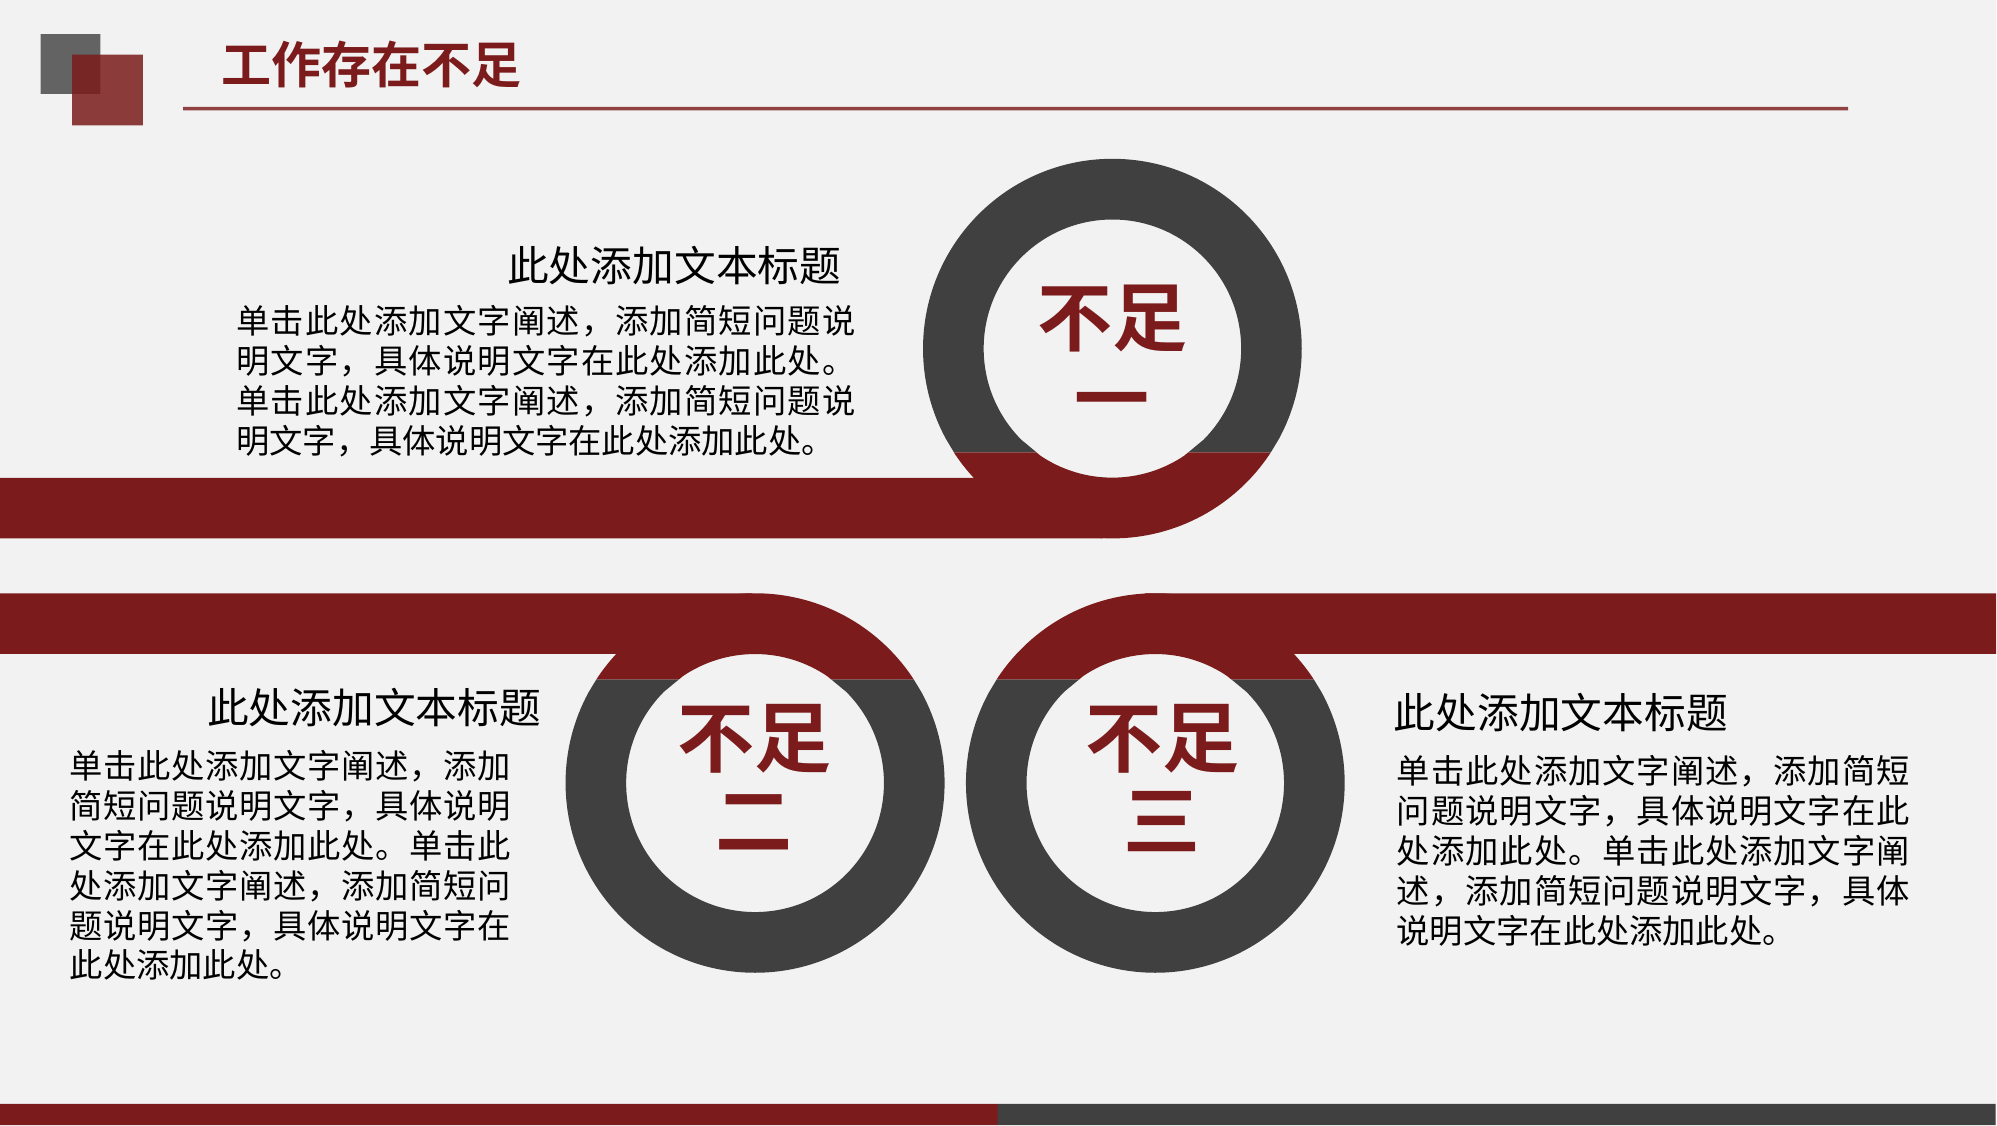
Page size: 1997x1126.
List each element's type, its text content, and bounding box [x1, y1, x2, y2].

text_box 此处添加文本标题 [162, 674, 560, 740]
text_box 此处添加文本标题 [432, 231, 857, 292]
text_box [1348, 593, 1997, 654]
text_box 单击此处添加文字阐述，添加简短问题说明文字，具体说明文字在此处添加此处。单击此处添加文字阐述，添加简短问题说明文字，具体说明文字在此处添加此处。 [54, 737, 527, 993]
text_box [922, 158, 1303, 539]
text_box 工作存在不足 [206, 25, 668, 101]
text_box 单击此处添加文字阐述，添加简短问题说明文字，具体说明文字在此处添加此处。单击此处添加文字阐述，添加简短问题说明文字，具体说明文字在此处添加此处。 [221, 292, 872, 468]
text_box 单击此处添加文字阐述，添加简短问题说明文字，具体说明文字在此处添加此处。单击此处添加文字阐述，添加简短问题说明文字，具体说明文字在此处添加此处。 [1381, 742, 1926, 958]
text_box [565, 593, 945, 973]
text_box 此处添加文本标题 [1351, 679, 1773, 745]
text_box [0, 593, 563, 654]
text_box [0, 477, 917, 539]
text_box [965, 593, 1345, 973]
